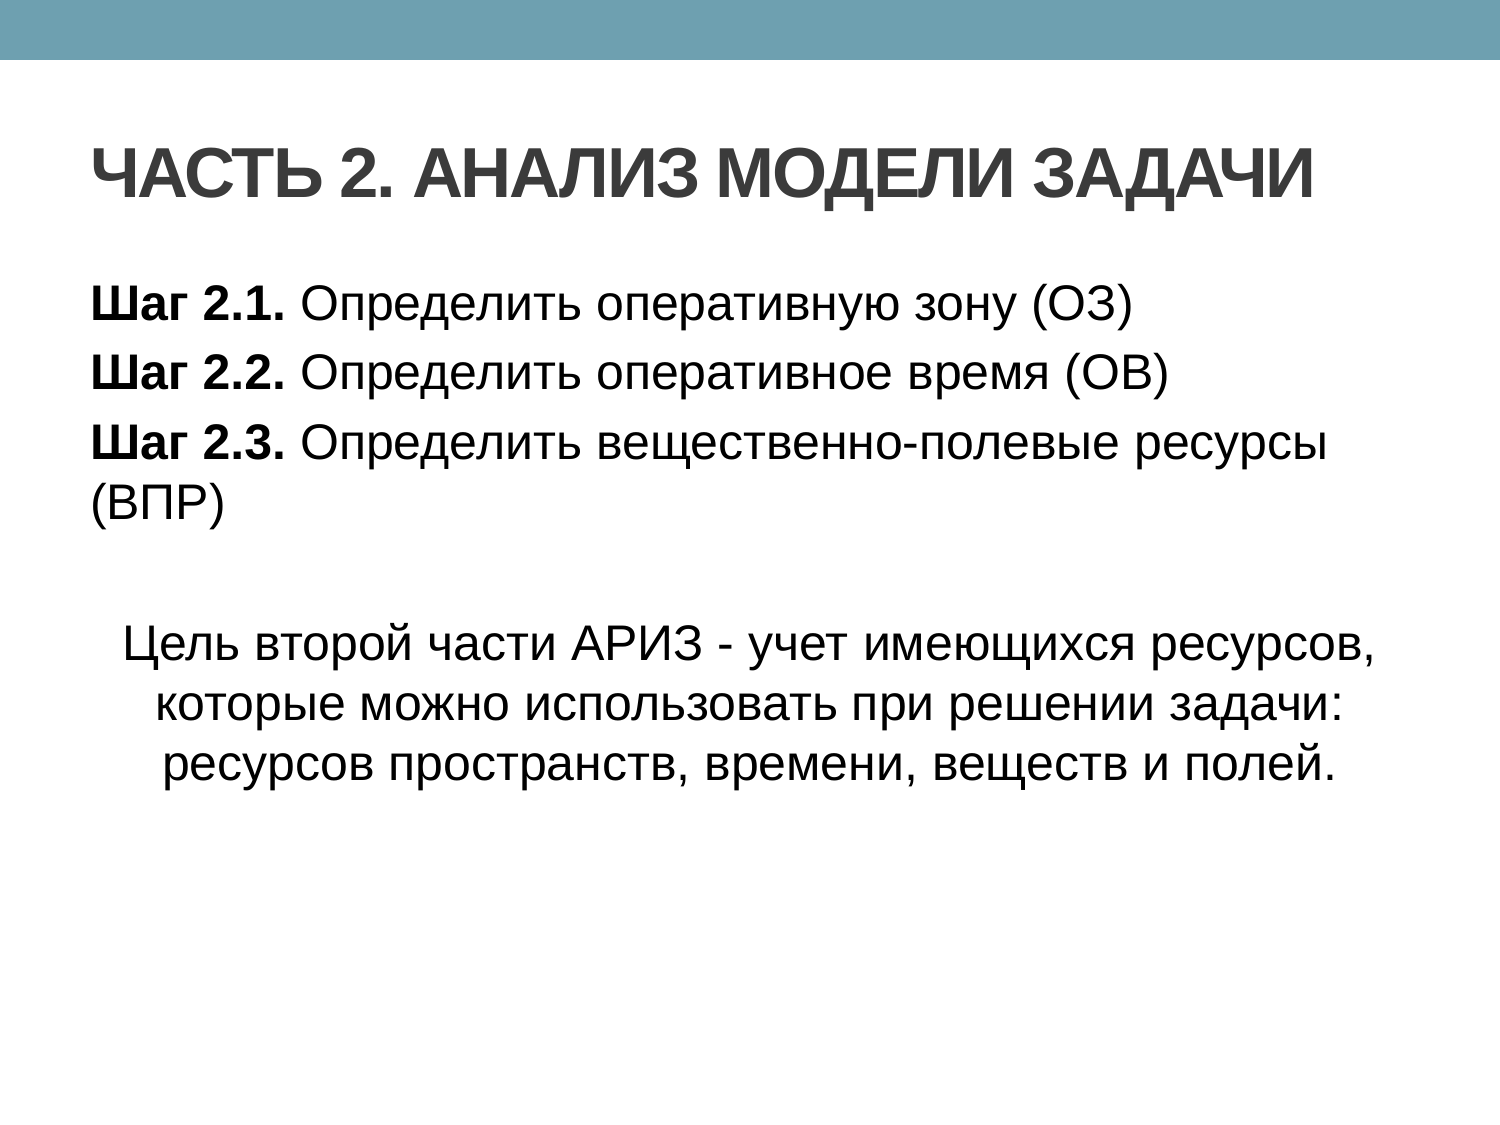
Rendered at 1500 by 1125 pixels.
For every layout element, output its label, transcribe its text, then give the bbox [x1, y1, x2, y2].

list Шаг 2.1. Определить оперативную зону (ОЗ) Шаг 2.2. Определить оперативное время (ОВ) Шаг 2.3. Определить вещественно-полевые ресурсы (ВПР) Цель второй части АРИЗ - учет имеющихся ресурсов, которые можно использовать при решении задачи: ресурсов пространств, времени, веществ и полей. [75, 262, 1425, 1063]
title ЧАСТЬ 2. АНАЛИЗ МОДЕЛИ ЗАДАЧИ [75, 87, 1425, 250]
